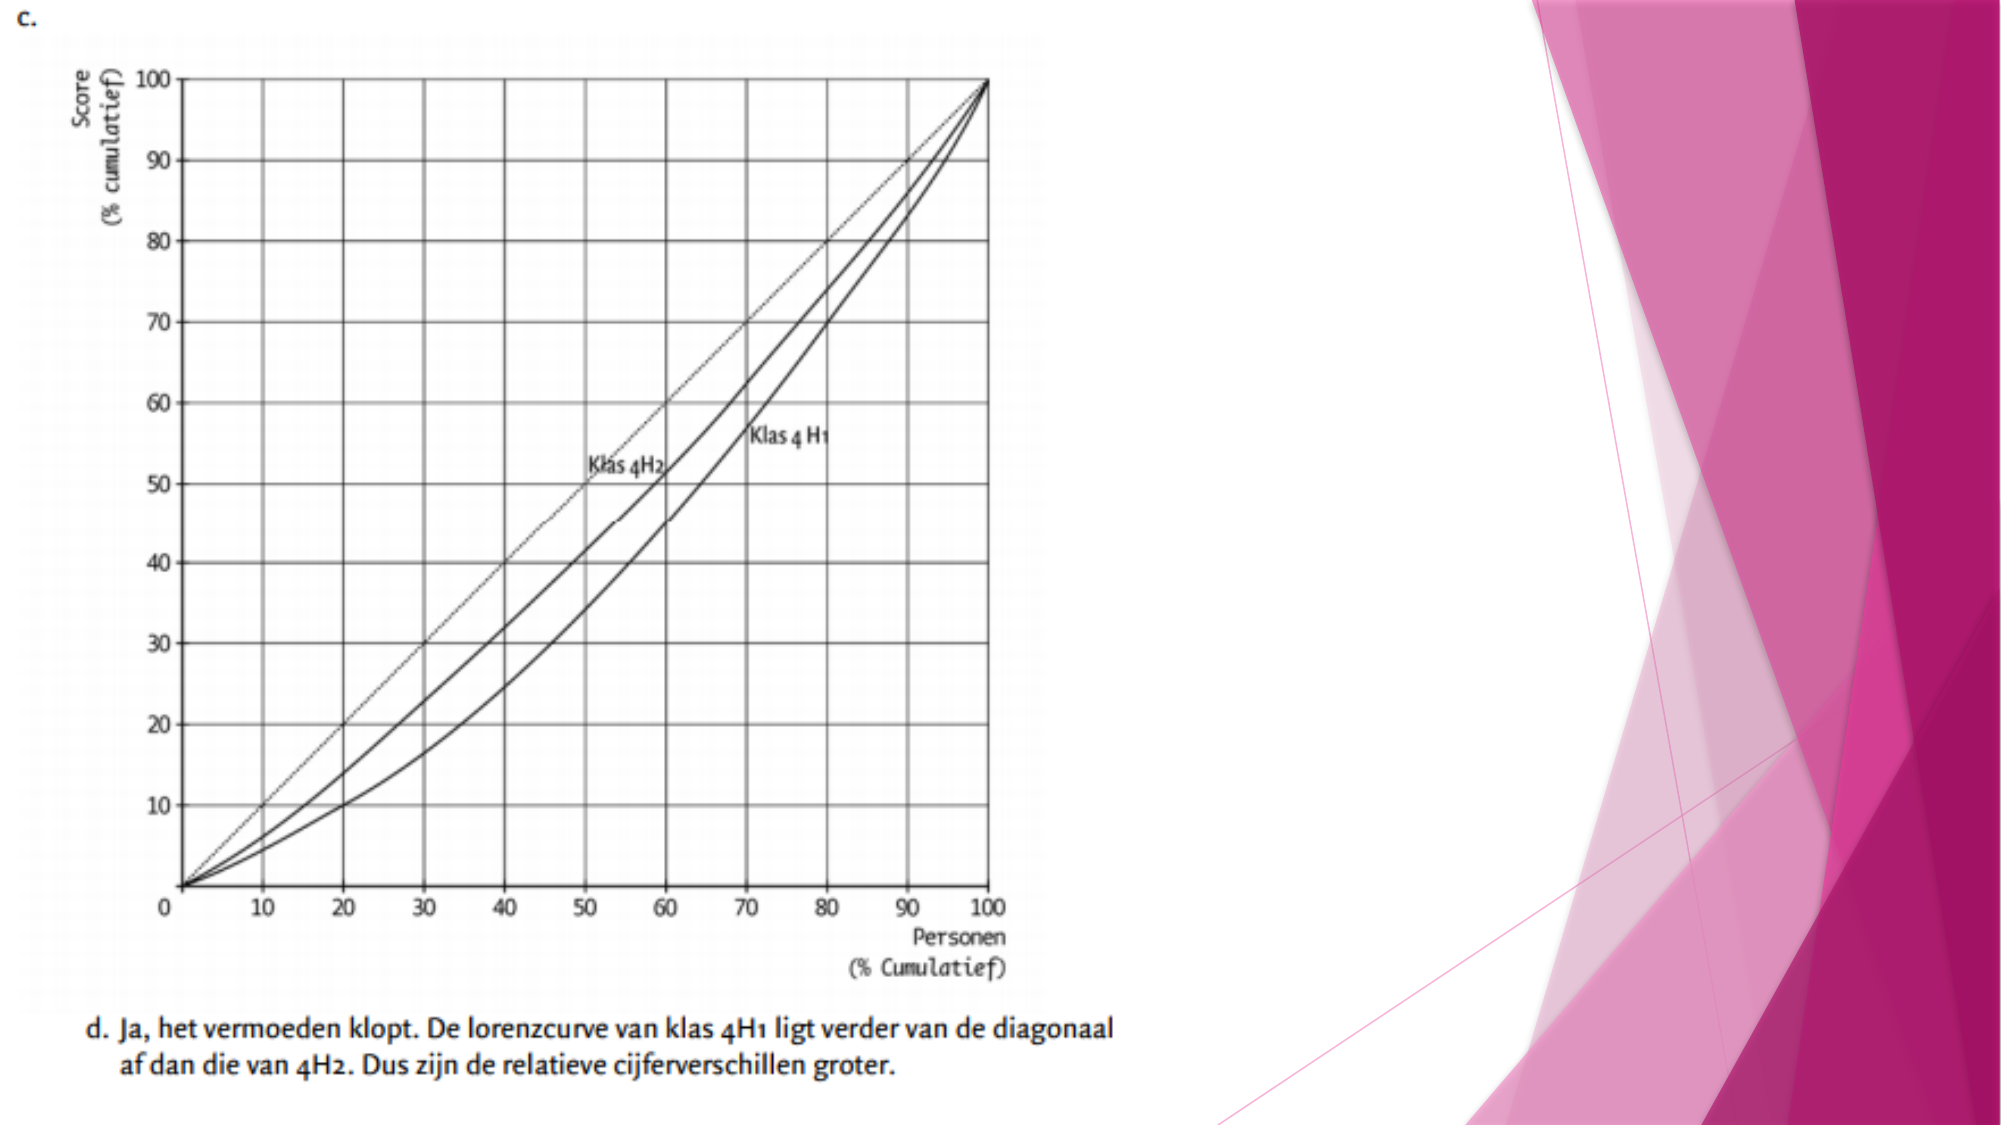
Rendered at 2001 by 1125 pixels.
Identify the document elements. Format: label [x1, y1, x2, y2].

picture [0, 0, 1141, 1125]
